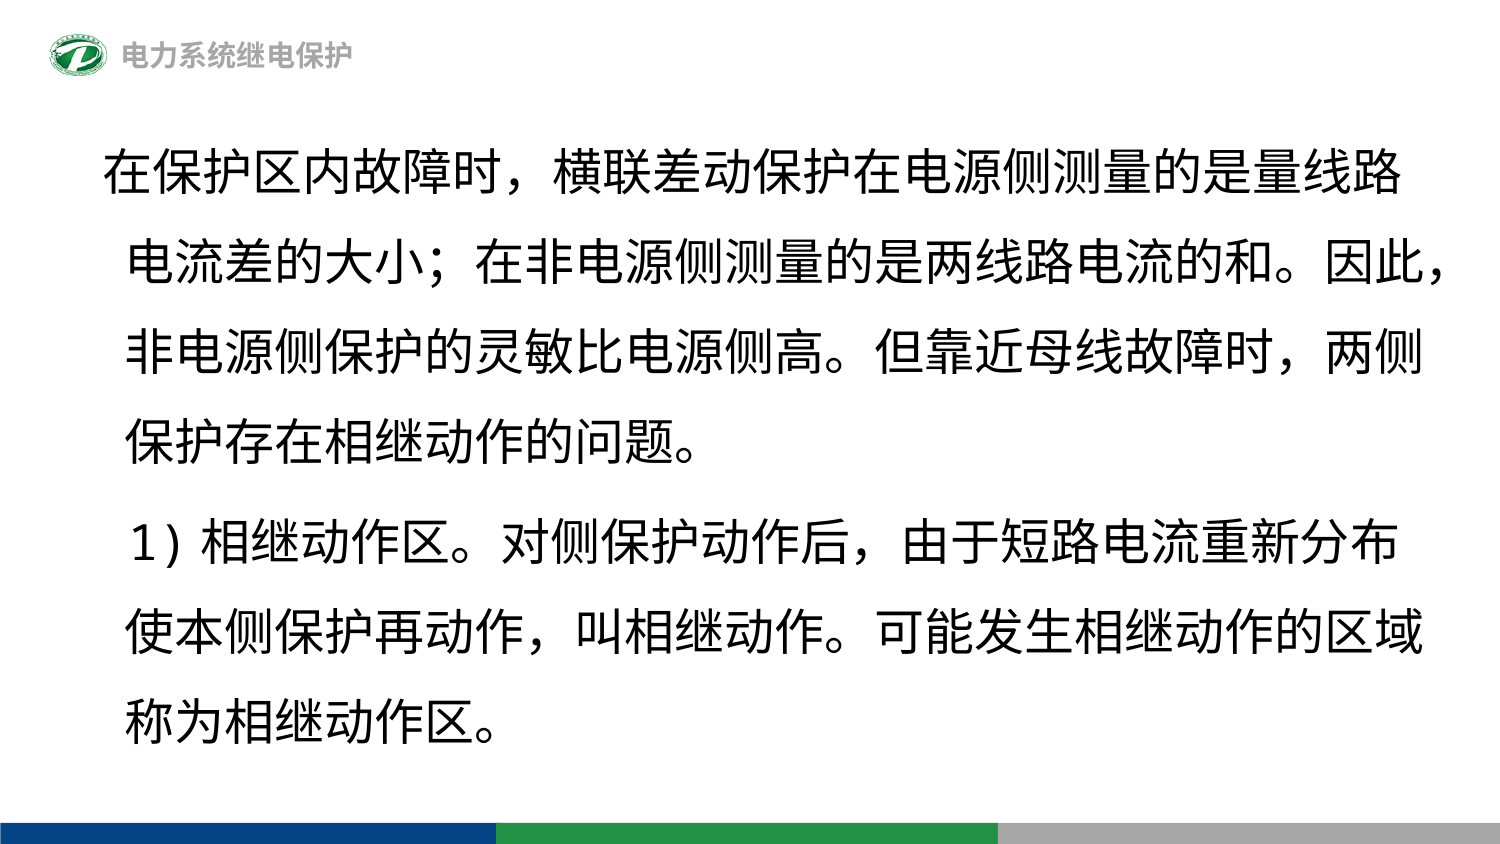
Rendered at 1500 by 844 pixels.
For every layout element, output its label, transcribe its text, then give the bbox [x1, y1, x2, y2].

text_box [494, 821, 996, 844]
text_box [996, 821, 1500, 844]
picture [41, 19, 118, 91]
list 在保护区内故障时，横联差动保护在电源侧测量的是量线路电流差的大小；在非电源侧测量的是两线路电流的和。因此，非电源侧保护的灵敏比电源侧高。但靠近母线故障时，两侧保护存在相继动作的问题。 1)相继动作区。对侧保护动作后，由于短路电流重新分布使本侧保护再动作，叫相继动作。可能发生相继动作的区域称为相继动作区。 [53, 102, 1447, 788]
text_box [0, 821, 494, 844]
text_box 电力系统继电保护 [122, 29, 384, 80]
